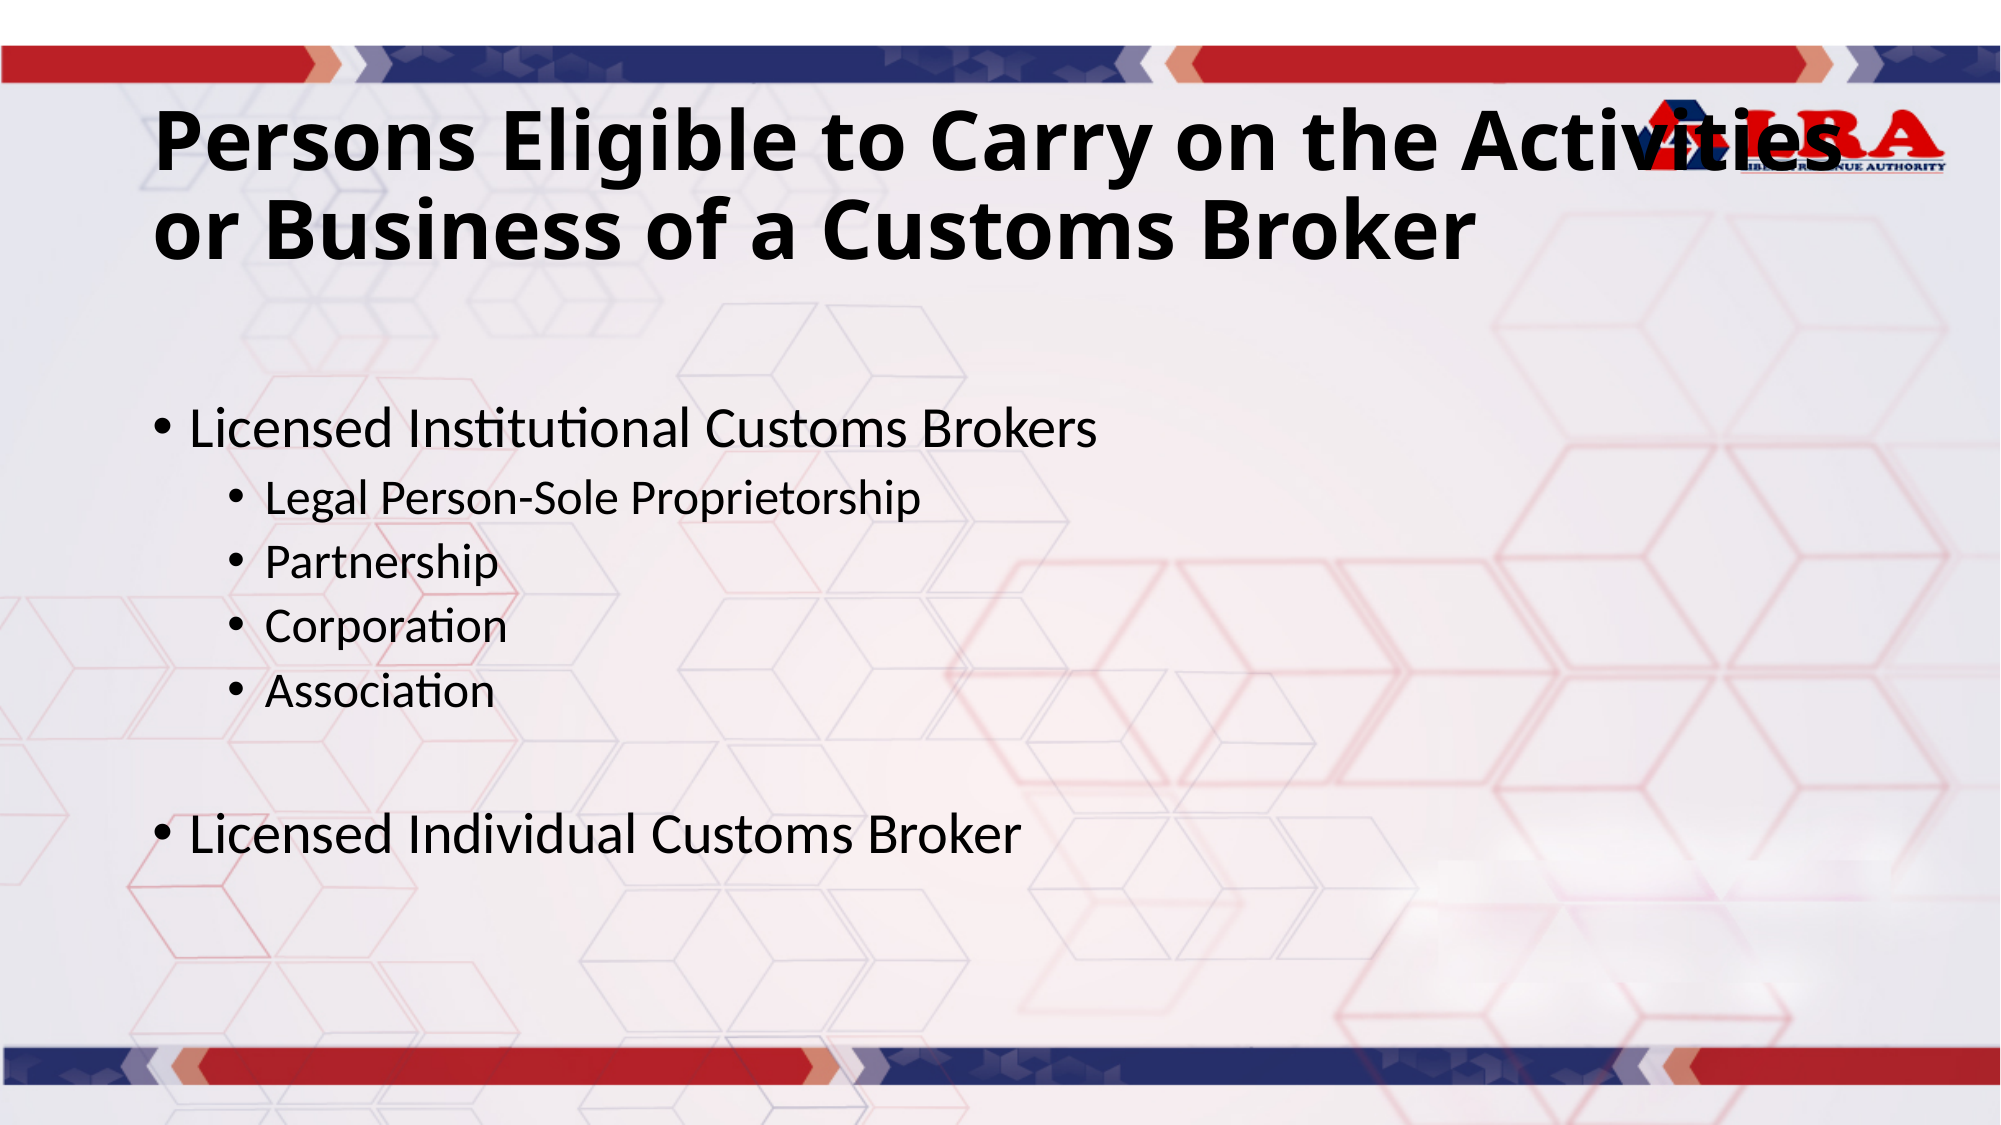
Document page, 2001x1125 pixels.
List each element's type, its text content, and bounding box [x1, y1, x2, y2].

picture [0, 0, 2001, 1125]
title Persons Eligible to Carry on the Activities or Business of a Customs Broker [137, 59, 1863, 299]
list Licensed Institutional Customs Brokers Legal Person-Sole Proprietorship Partnership Corporation Association Licensed Individual Customs Broker [137, 299, 1863, 1014]
